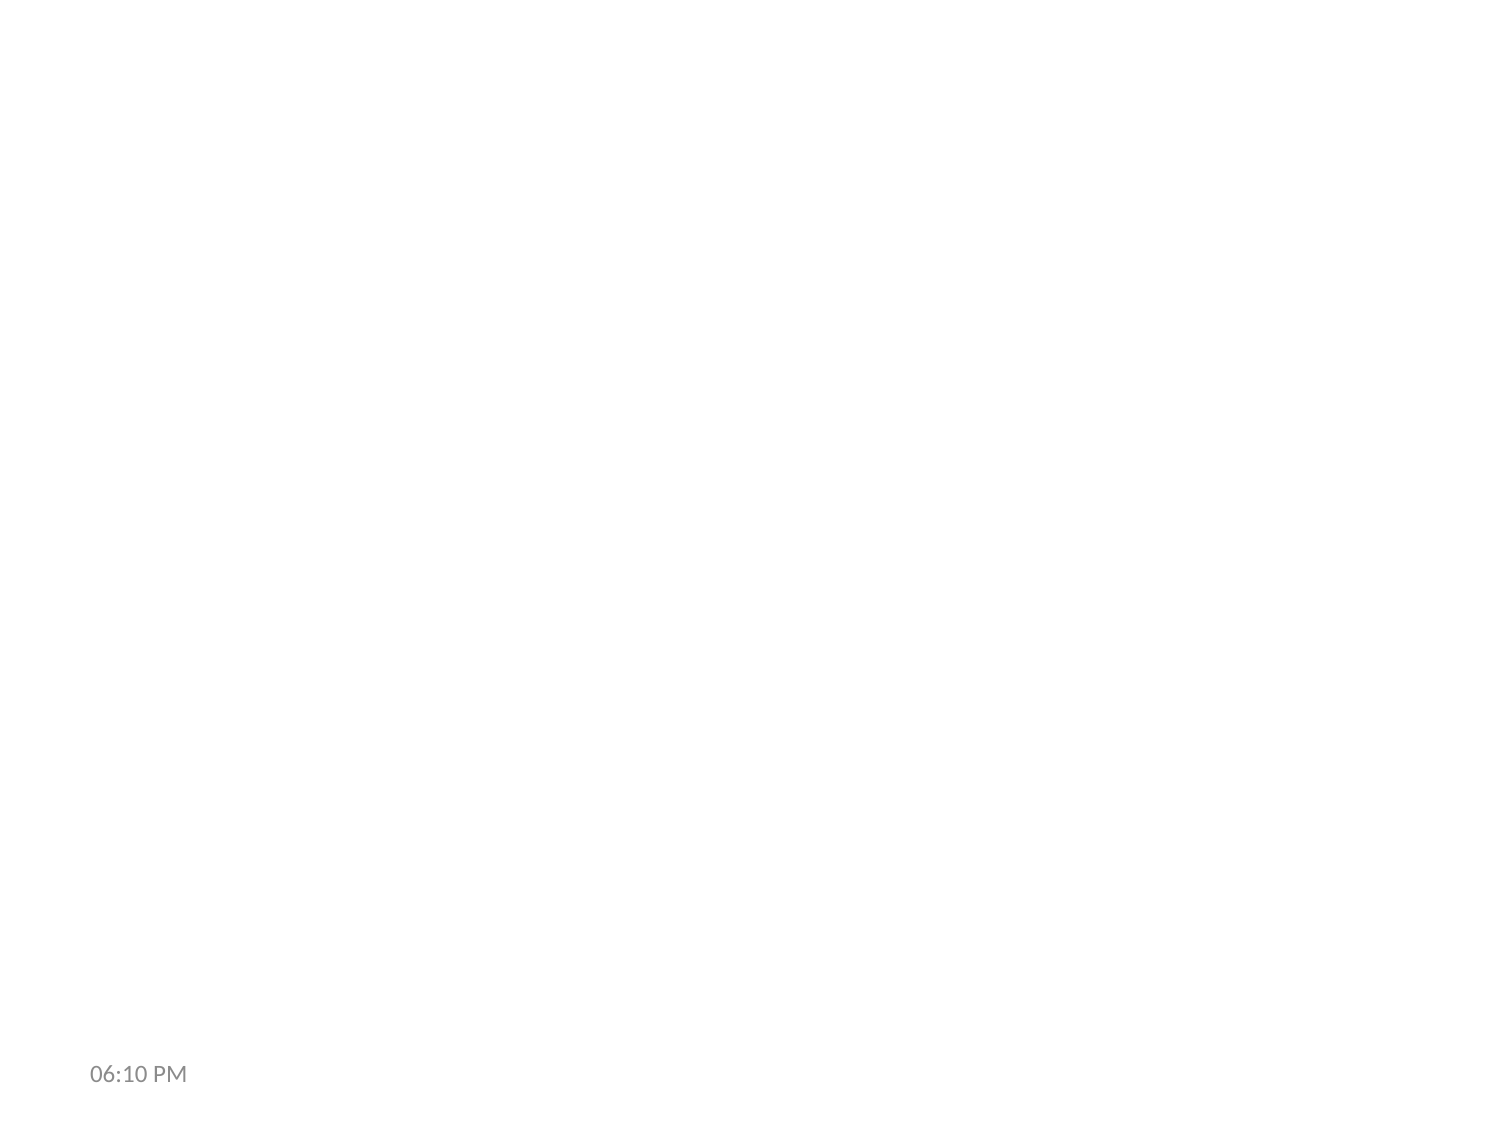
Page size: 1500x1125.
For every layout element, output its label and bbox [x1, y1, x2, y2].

slide_number [75, 1042, 425, 1103]
